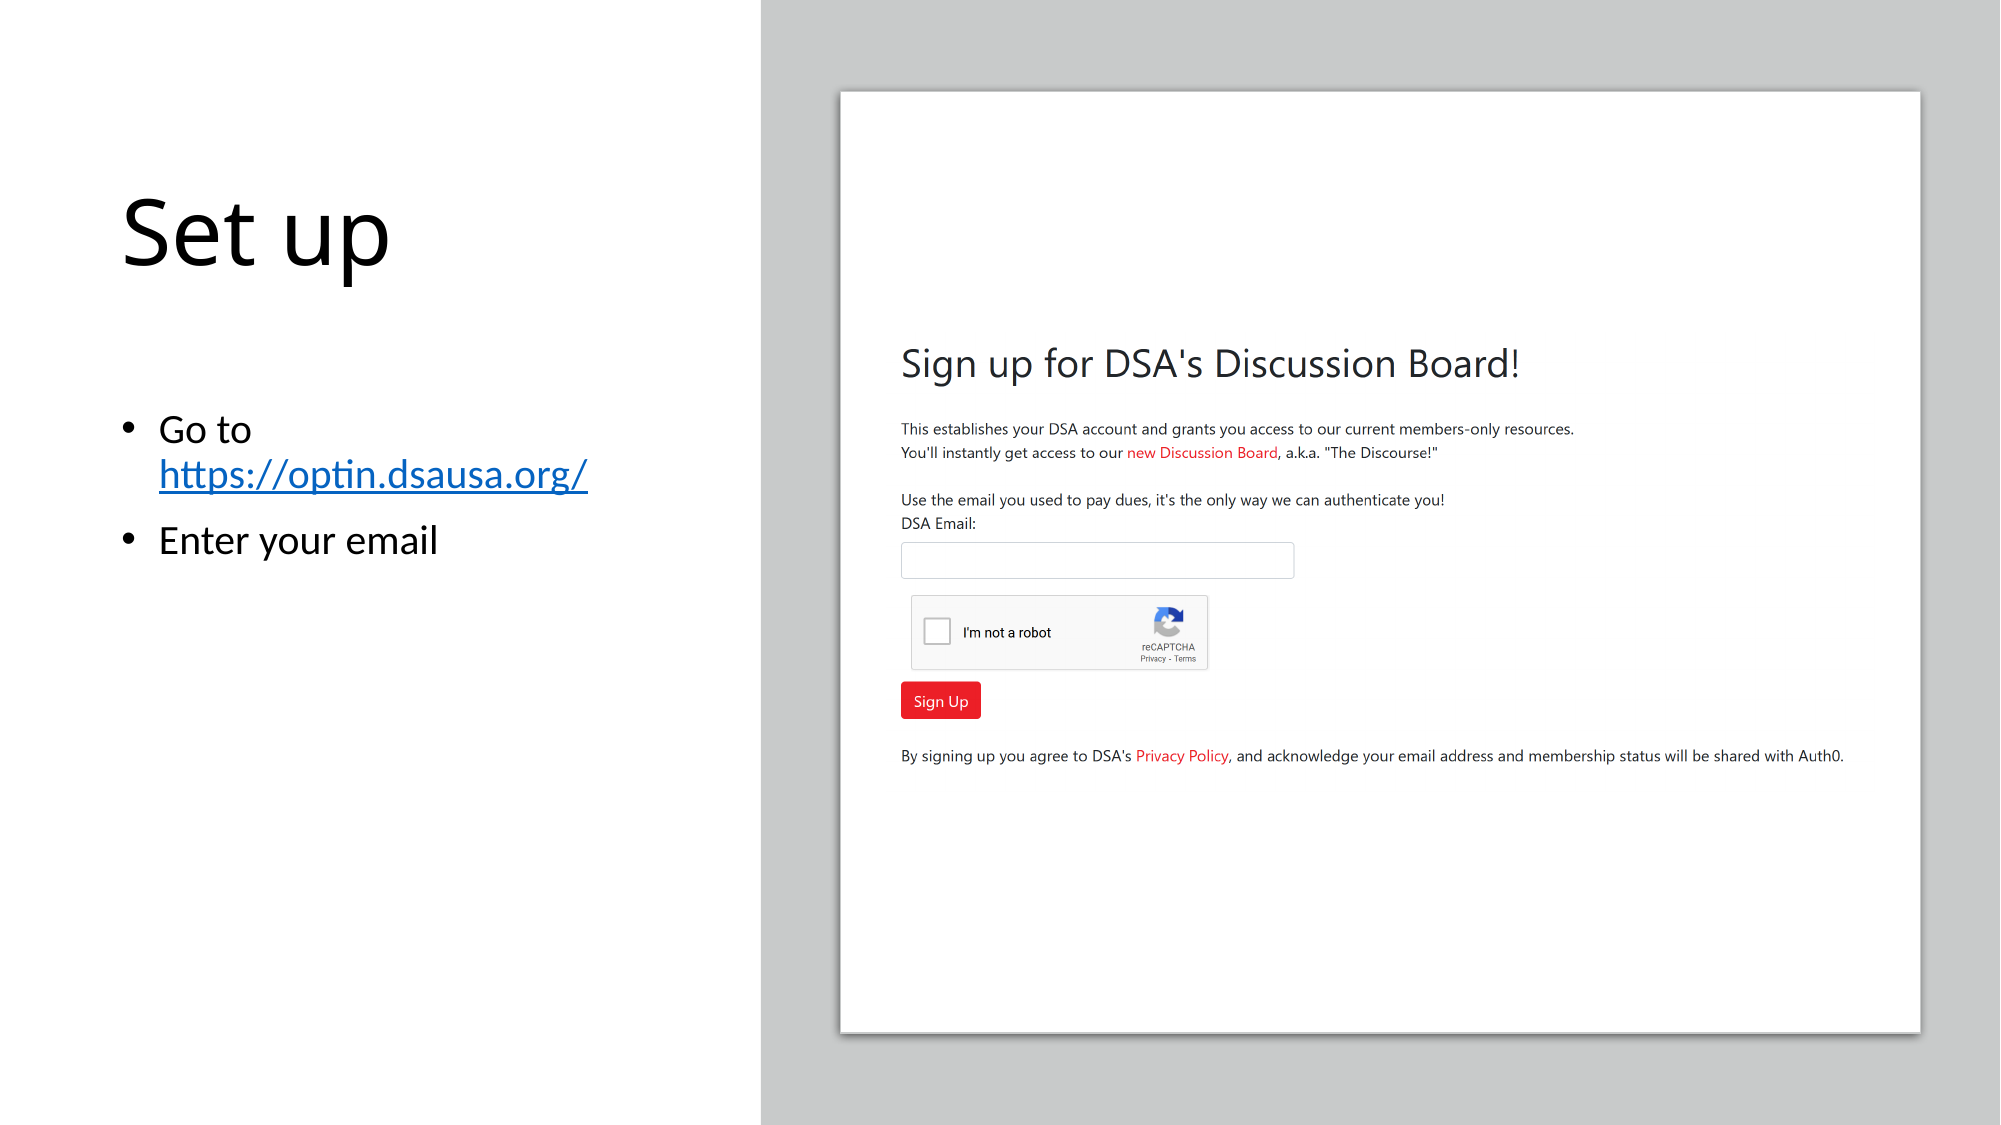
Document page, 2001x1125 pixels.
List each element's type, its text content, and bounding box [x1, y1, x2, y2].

text_box [760, 0, 2000, 1125]
text_box [839, 90, 1922, 1034]
list Go to https://optin.dsausa.org/ Enter your email [106, 399, 682, 1021]
title Set up [106, 103, 682, 370]
picture [886, 332, 1875, 792]
